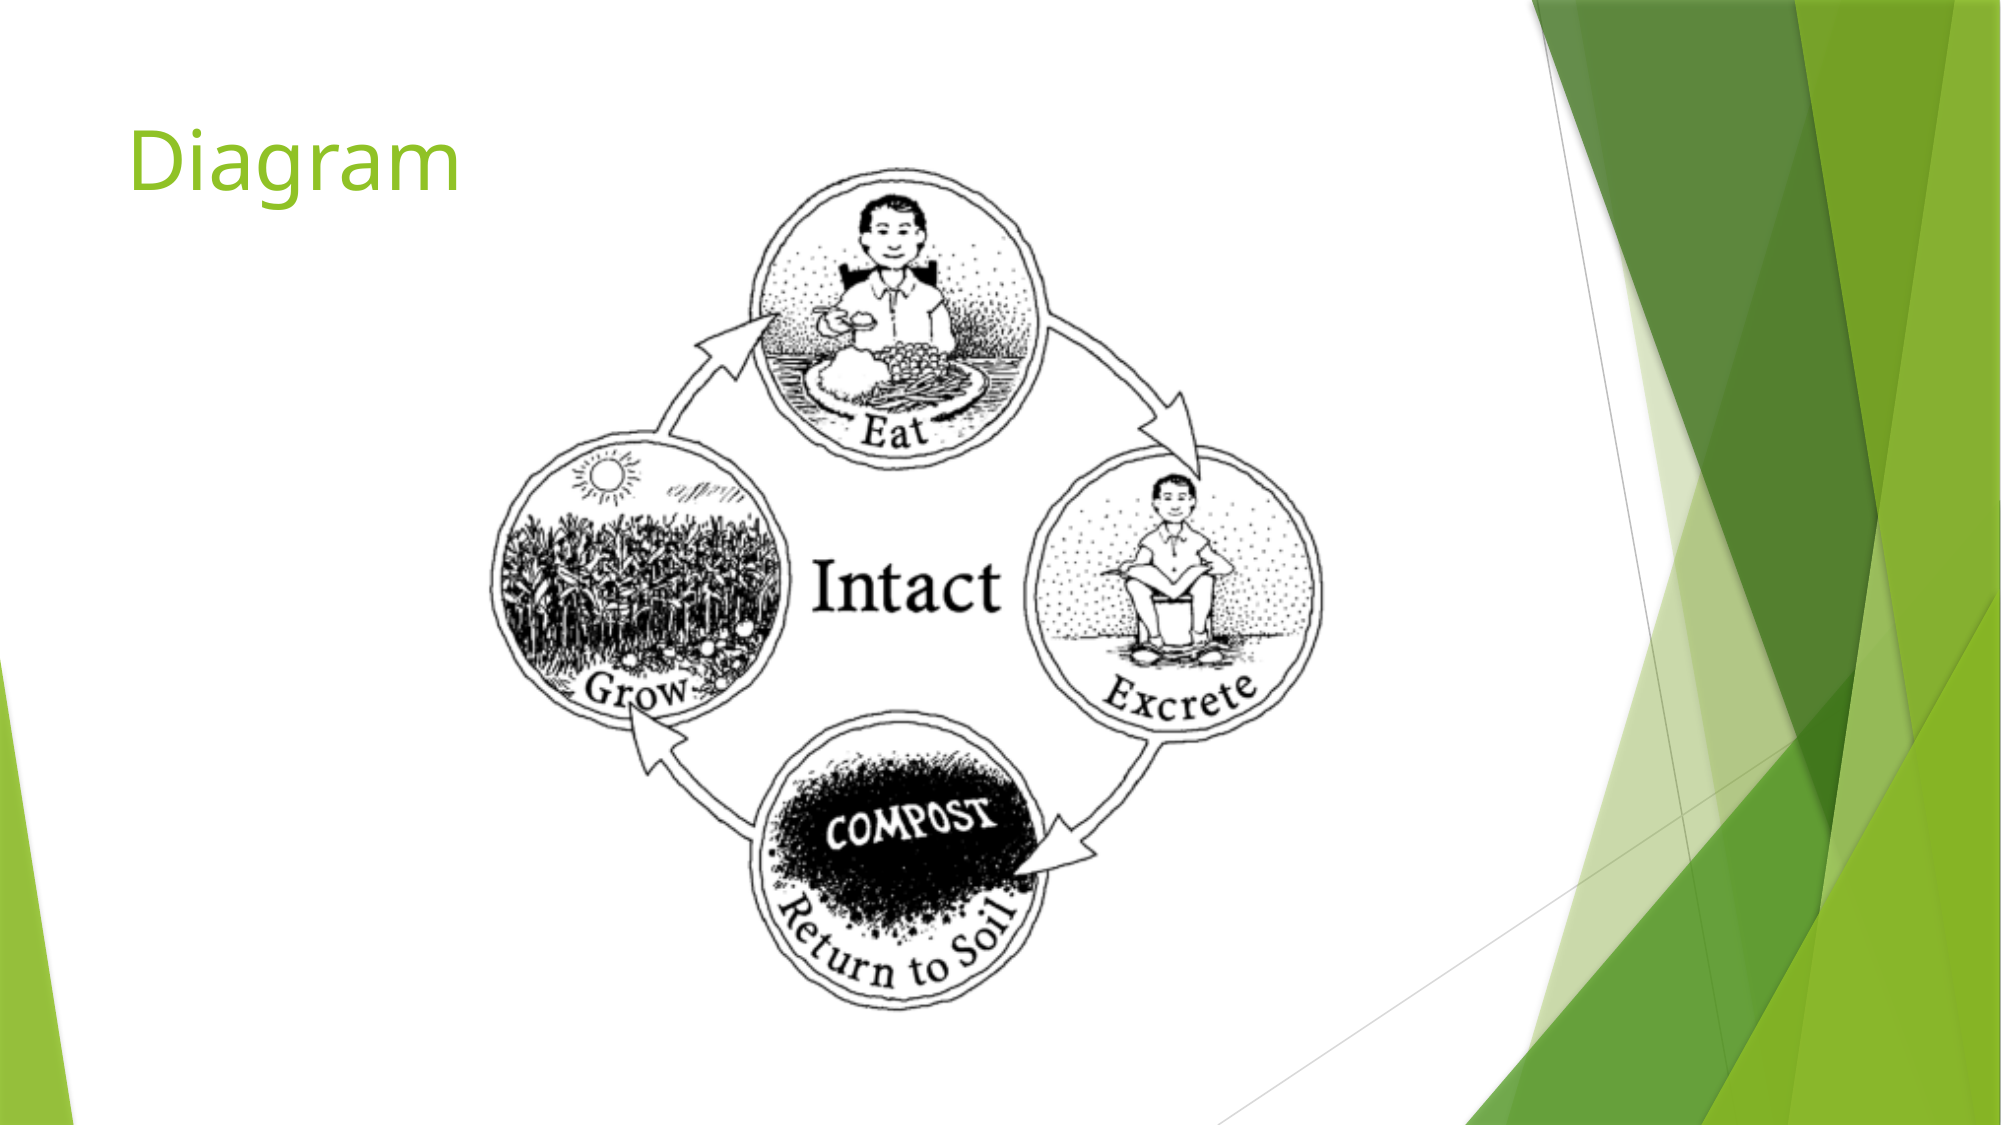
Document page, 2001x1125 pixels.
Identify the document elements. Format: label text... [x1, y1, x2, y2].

picture [479, 166, 1333, 1020]
title Diagram [111, 99, 1522, 317]
